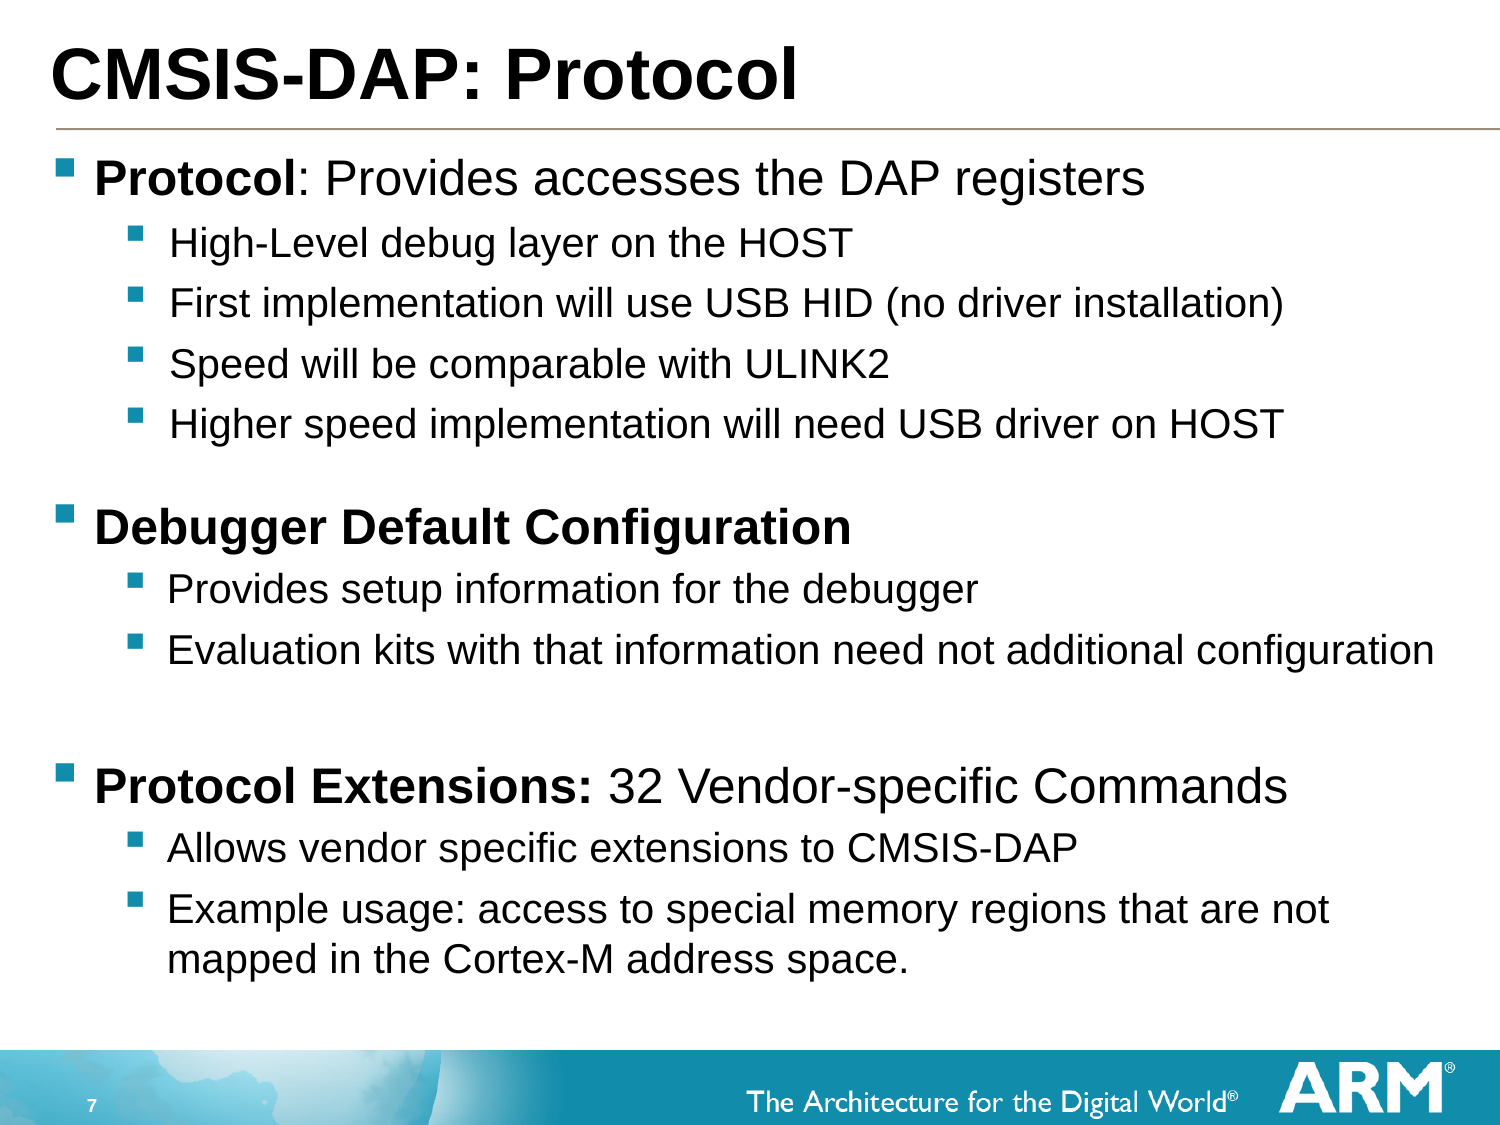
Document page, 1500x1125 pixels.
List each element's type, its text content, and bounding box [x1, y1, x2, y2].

title CMSIS-DAP: Protocol [35, 1, 1476, 139]
list Protocol: Provides accesses the DAP registers High-Level debug layer on the HOST First implementation will use USB HID (no driver installation) Speed will be comparable with ULINK2 Higher speed implementation will need USB driver on HOST Debugger Default Configuration Provides setup information for the debugger Evaluation kits with that information need not additional configuration Protocol Extensions: 32 Vendor-specific Commands Allows vendor specific extensions to CMSIS-DAP Example usage: access to special memory regions that are not mapped in the Cortex-M address space. [35, 139, 1476, 1115]
picture [0, 780, 1500, 1125]
